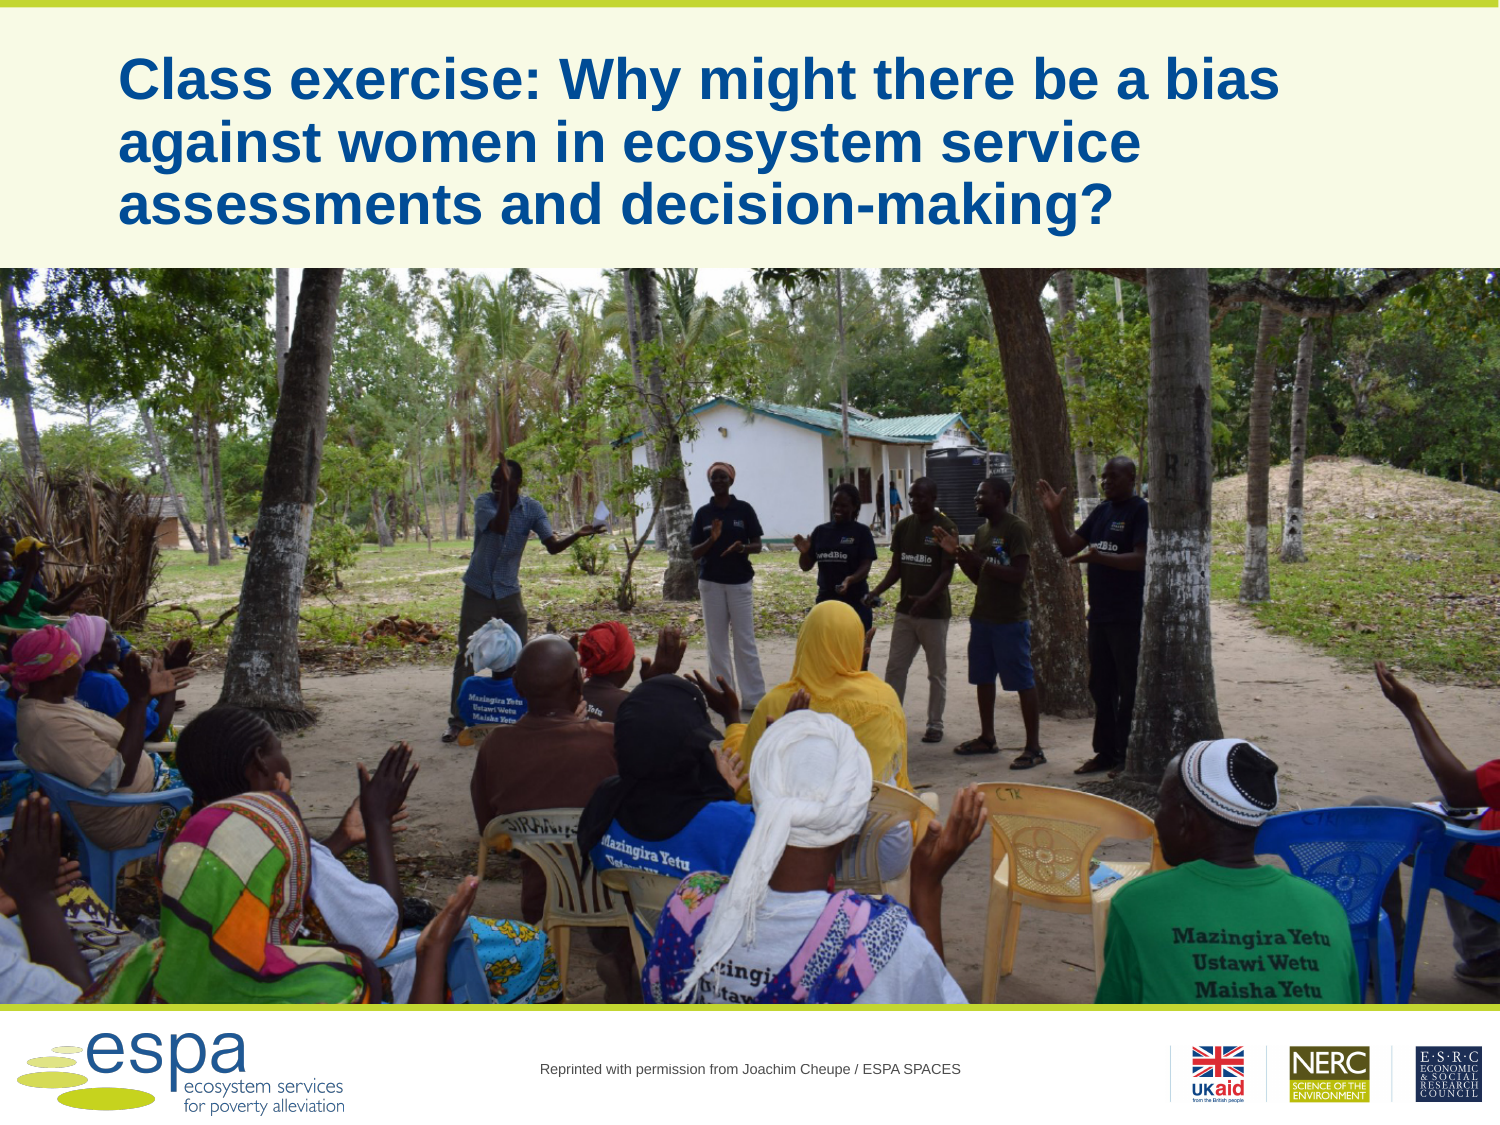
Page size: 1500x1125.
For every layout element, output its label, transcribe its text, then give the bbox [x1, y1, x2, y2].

picture [17, 1033, 344, 1116]
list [0, 268, 1500, 1004]
title Class exercise: Why might there be a bias against women in ecosystem service assessments and decision-making? [103, 34, 1397, 252]
picture [1165, 1045, 1483, 1103]
text_box Reprinted with permission from Joachim Cheupe / ESPA SPACES [384, 1053, 1118, 1086]
